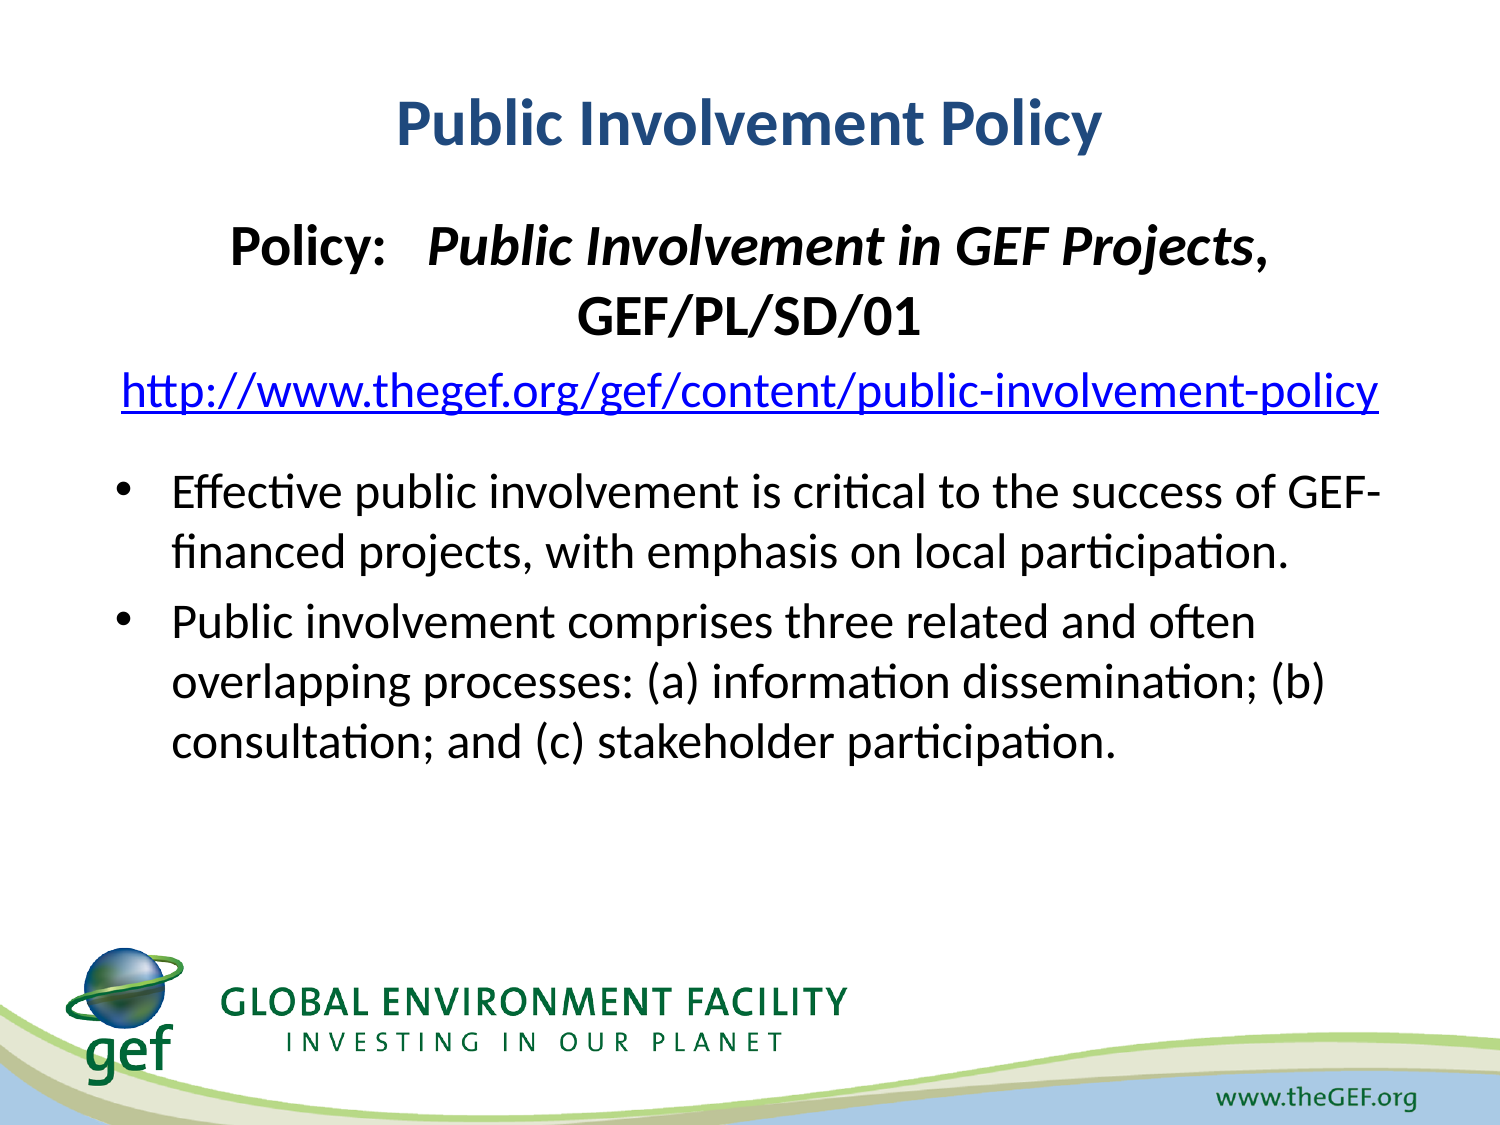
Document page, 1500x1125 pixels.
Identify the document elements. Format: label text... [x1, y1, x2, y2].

title Public Involvement Policy [74, 24, 1426, 213]
picture [0, 920, 1500, 1125]
list Policy: Public Involvement in GEF Projects, GEF/PL/SD/01 http://www.thegef.org/gef/content/public-involvement-policy Effective public involvement is critical to the success of GEF-financed projects, with emphasis on local participation. Public involvement comprises three related and often overlapping processes: (a) information dissemination; (b) consultation; and (c) stakeholder participation. [99, 199, 1401, 943]
